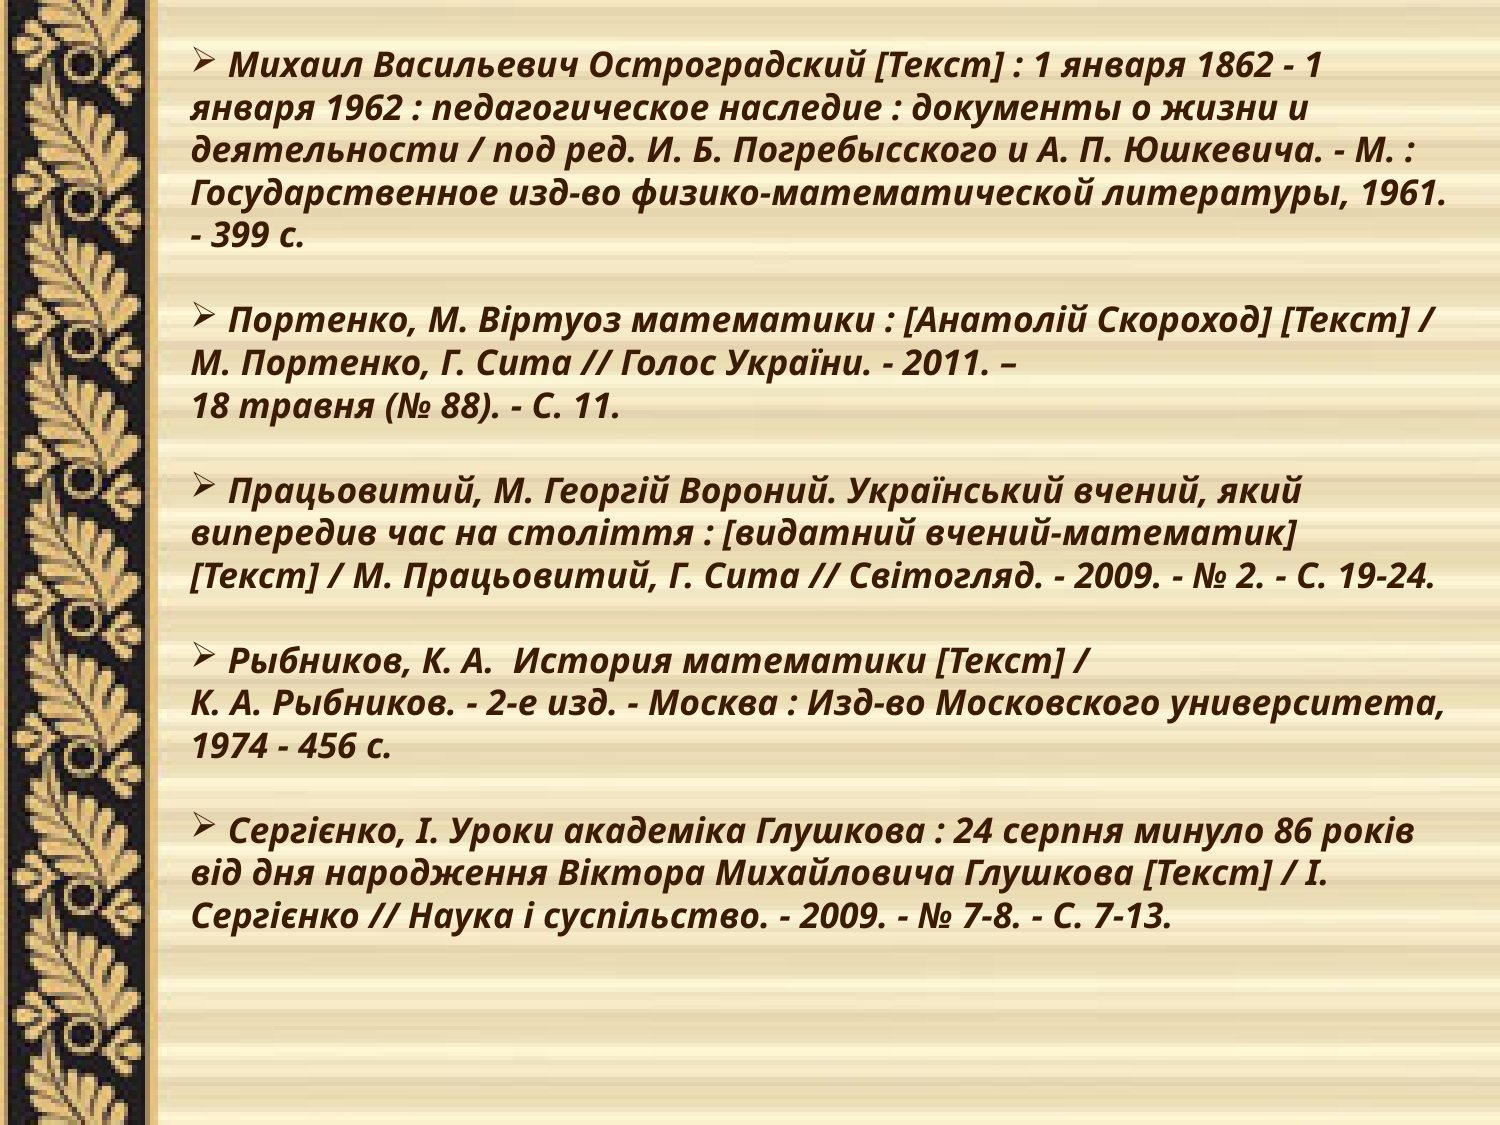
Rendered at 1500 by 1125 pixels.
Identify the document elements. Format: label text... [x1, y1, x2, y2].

text_box Михаил Васильевич Остроградский [Текст] : 1 января 1862 - 1 января 1962 : педагогическое наследие : документы о жизни и деятельности / под ред. И. Б. Погребысского и А. П. Юшкевича. - М. : Государственное изд-во физико-математической литературы, 1961. - 399 с. Портенко, М. Віртуоз математики : [Анатолій Скороход] [Текст] / М. Портенко, Г. Сита // Голос України. - 2011. – 18 травня (№ 88). - С. 11. Працьовитий, М. Георгій Вороний. Український вчений, який випередив час на століття : [видатний вчений-математик] [Текст] / М. Працьовитий, Г. Сита // Світогляд. - 2009. - № 2. - С. 19-24. Рыбников, К. А. История математики [Текст] / К. А. Рыбников. - 2-е изд. - Москва : Изд-во Московского университета, 1974 - 456 с. Сергієнко, І. Уроки академіка Глушкова : 24 серпня минуло 86 років від дня народження Віктора Михайловича Глушкова [Текст] / І. Сергієнко // Наука і суспільство. - 2009. - № 7-8. - С. 7-13. [175, 35, 1465, 943]
picture [0, 0, 1500, 1125]
